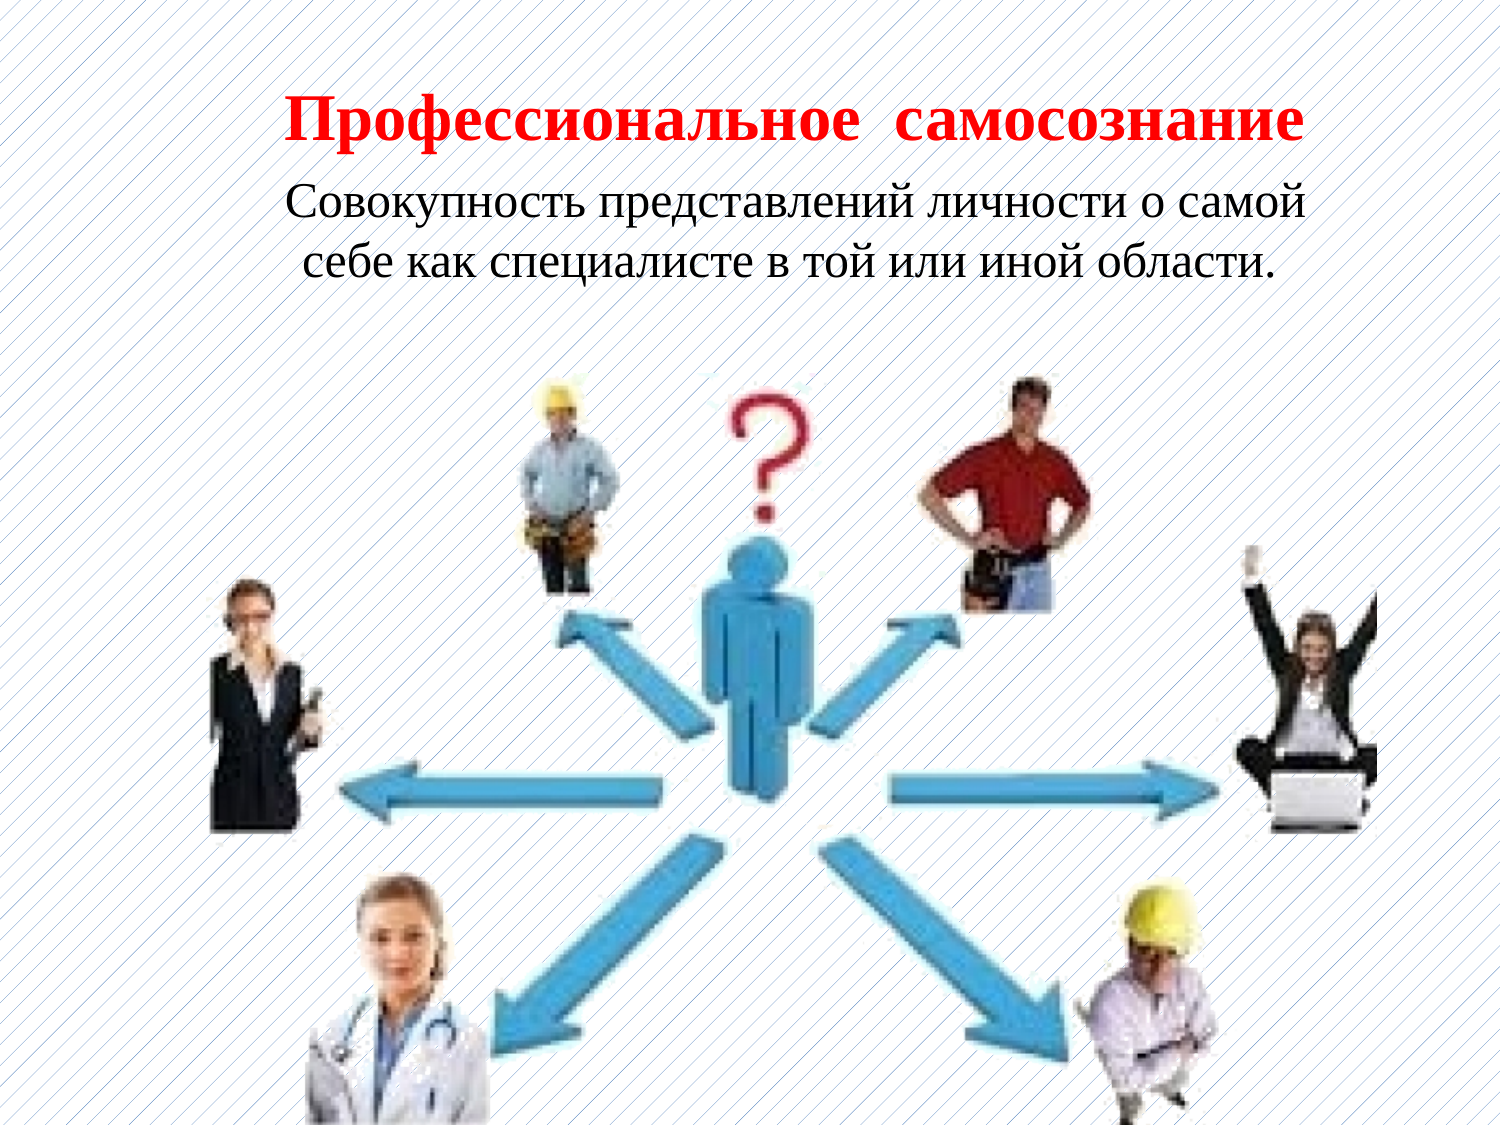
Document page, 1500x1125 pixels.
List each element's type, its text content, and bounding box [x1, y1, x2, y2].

text_box Совокупность представлений личности о самой себе как специалисте в той или иной области. [265, 160, 1326, 296]
text_box Профессиональное самосознание [269, 66, 1322, 160]
picture [206, 373, 1377, 1125]
